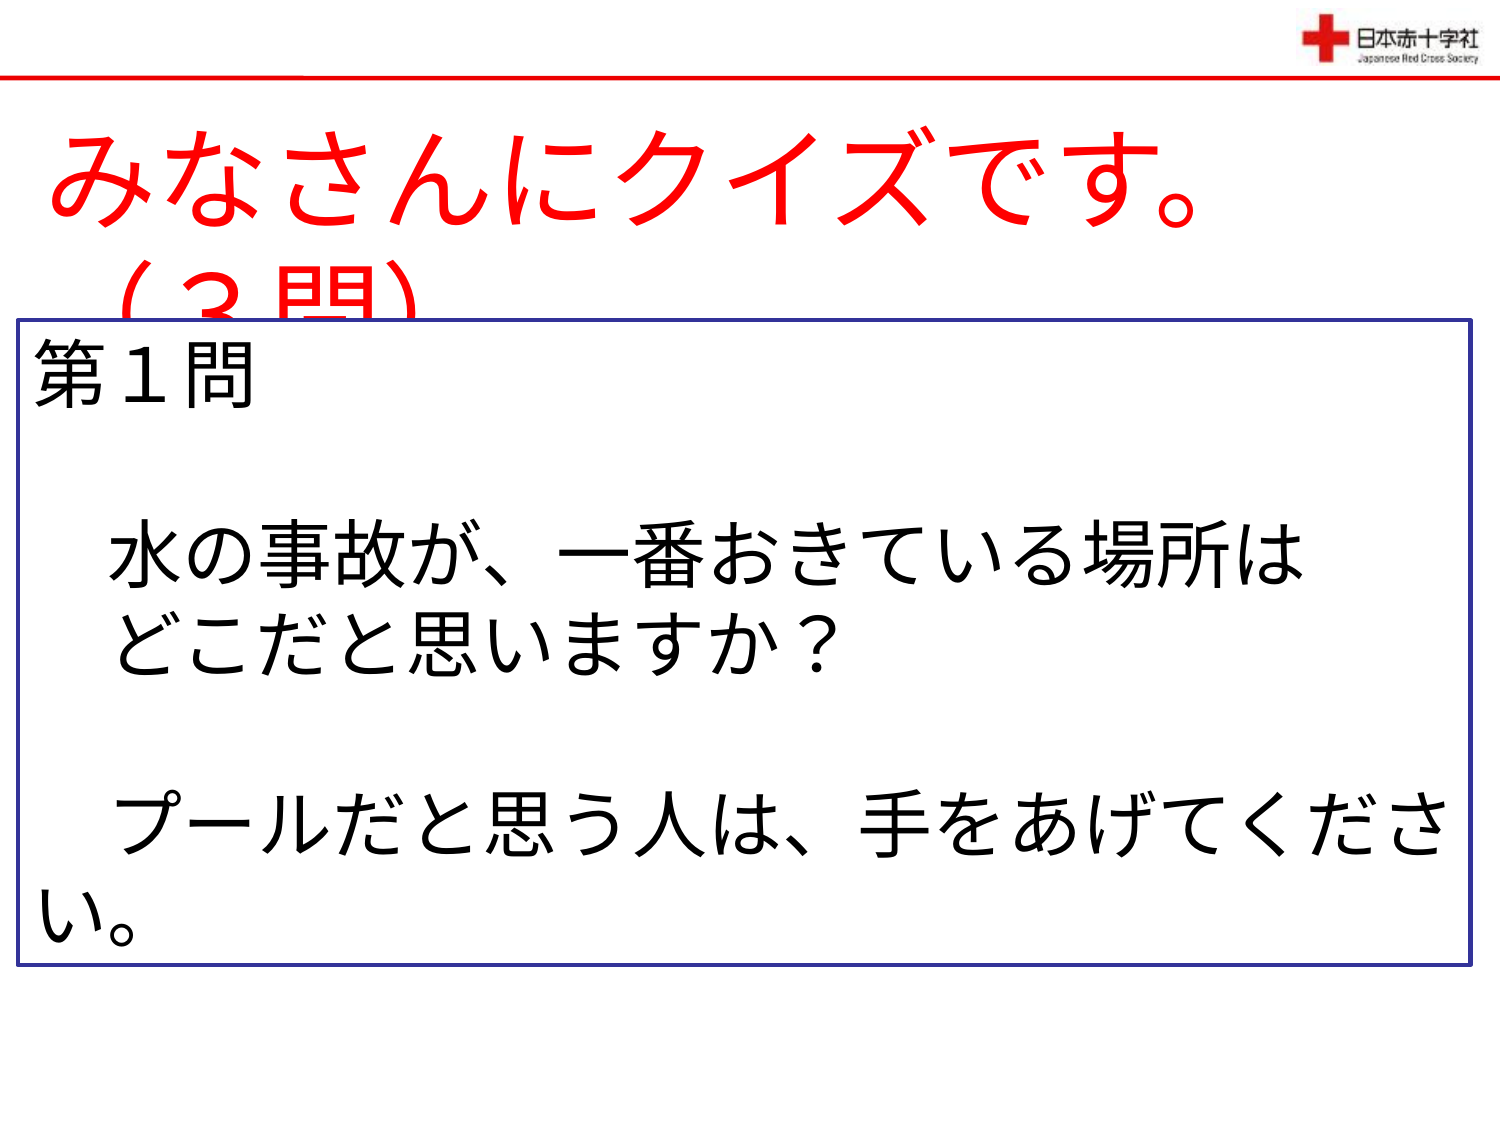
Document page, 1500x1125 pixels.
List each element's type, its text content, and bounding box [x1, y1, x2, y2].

picture [1296, 8, 1486, 66]
text_box みなさんにクイズです。（３問） [29, 101, 1483, 387]
text_box 第１問 水の事故が、一番おきている場所は どこだと思いますか？ プールだと思う人は、手をあげてください。 [16, 318, 1473, 967]
